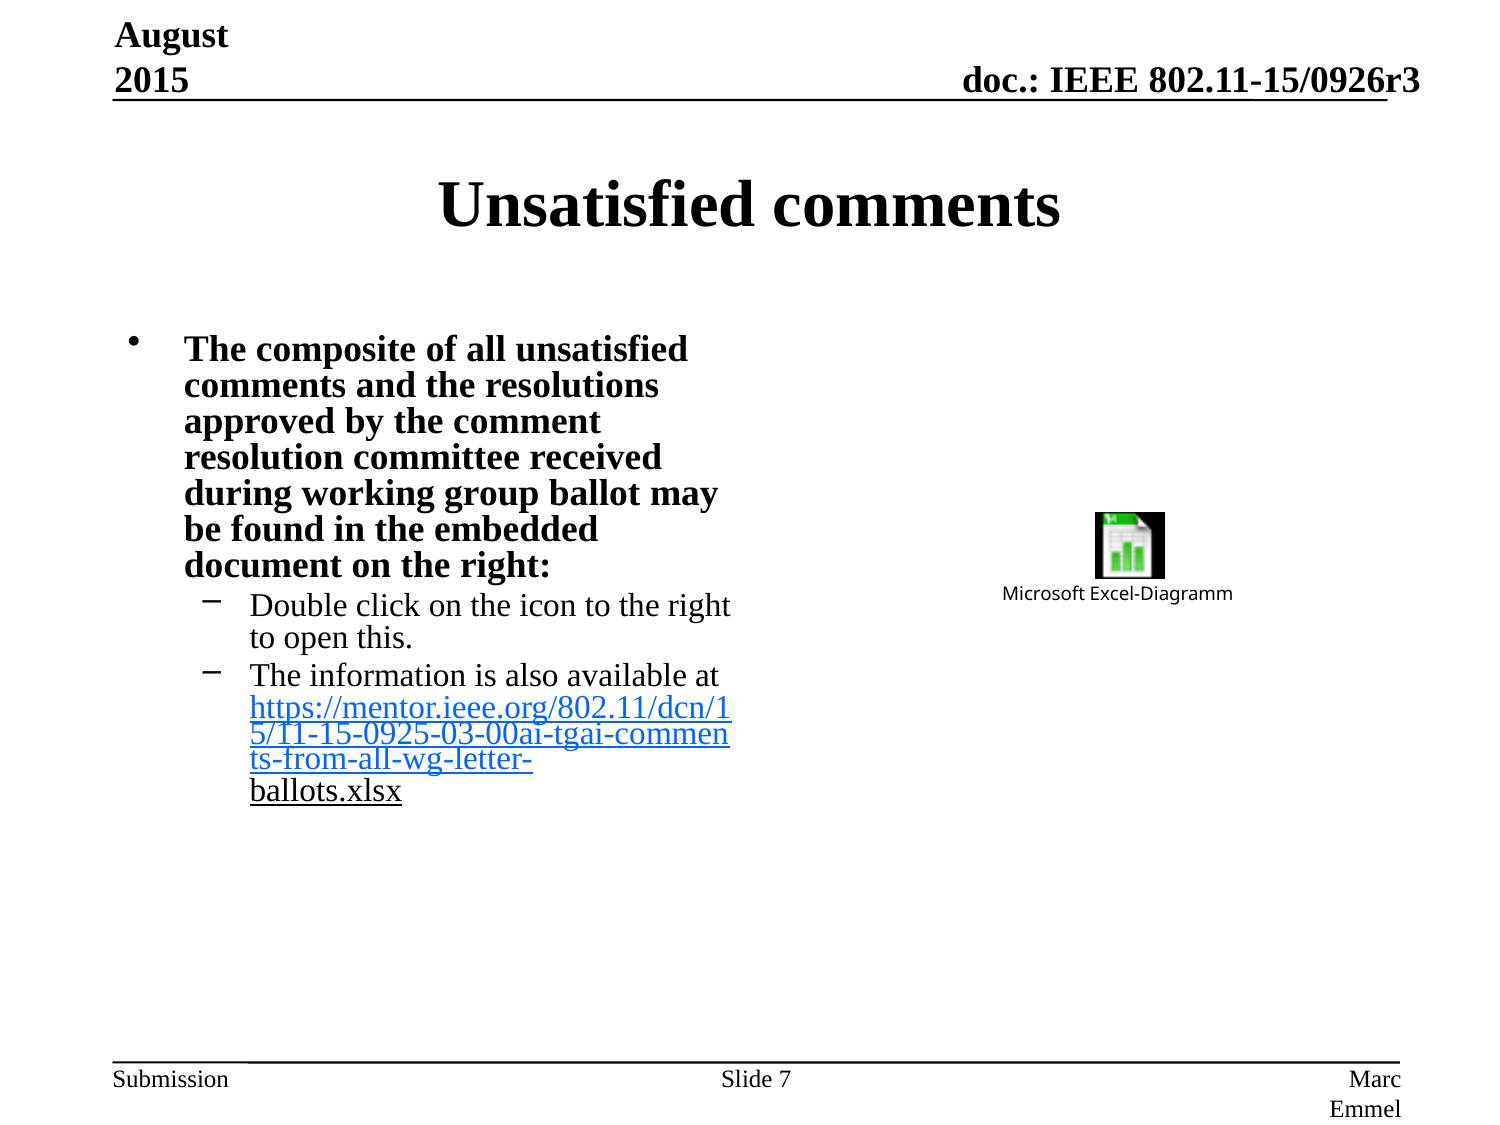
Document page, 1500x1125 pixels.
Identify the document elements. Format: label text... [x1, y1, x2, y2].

list The composite of all unsatisfied comments and the resolutions approved by the comment resolution committee received during working group ballot may be found in the embedded document on the right: Double click on the icon to the right to open this. The information is also available at https://mentor.ieee.org/802.11/dcn/15/11-15-0925-03-00ai-tgai-comments-from-all-wg-letter-ballots.xlsx [112, 324, 751, 1001]
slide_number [114, 54, 306, 101]
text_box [999, 512, 1259, 605]
title Unsatisfied comments [112, 112, 1388, 288]
footer Marc Emmelmann, SELF [1324, 1061, 1402, 1093]
slide_number Slide 7 [712, 1061, 800, 1093]
